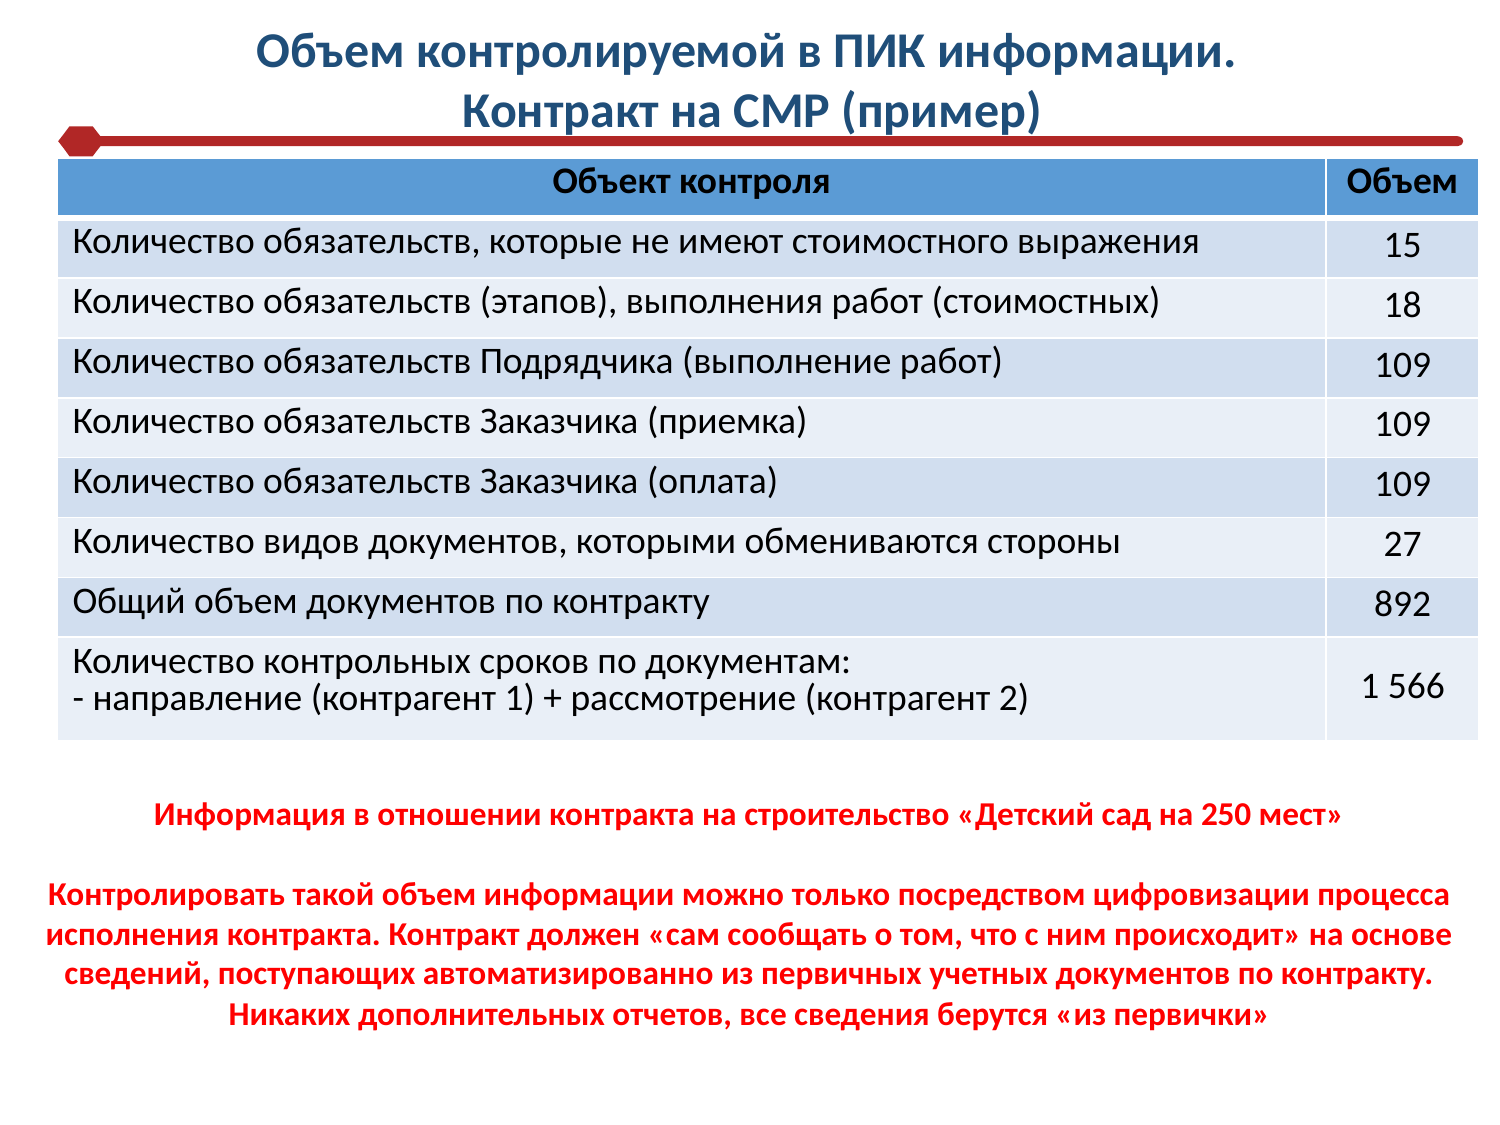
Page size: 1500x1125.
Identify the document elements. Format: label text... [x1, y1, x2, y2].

table_cell Количество обязательств, которые не имеют стоимостного выражения [58, 221, 1325, 277]
table_cell 1 566 [1327, 638, 1478, 740]
table_cell 109 [1327, 339, 1478, 397]
table_cell Общий объем документов по контракту [58, 578, 1325, 636]
table_cell 892 [1327, 578, 1478, 636]
table_cell Количество обязательств Подрядчика (выполнение работ) [58, 339, 1325, 397]
table_cell 18 [1327, 279, 1478, 337]
table_cell Количество обязательств Заказчика (приемка) [58, 399, 1325, 457]
table_cell 109 [1327, 399, 1478, 457]
table_cell 27 [1327, 518, 1478, 577]
table_cell Количество обязательств Заказчика (оплата) [58, 458, 1325, 517]
table_cell Количество контрольных сроков по документам: - направление (контрагент 1) + рассмотрение (контрагент 2) [58, 638, 1325, 740]
table_header Объем [1327, 159, 1478, 215]
text_box Объем контролируемой в ПИК информации. Контракт на СМР (пример) [41, 39, 1464, 116]
table_cell 15 [1327, 221, 1478, 277]
table_cell Количество видов документов, которыми обмениваются стороны [58, 518, 1325, 577]
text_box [58, 126, 1464, 157]
table_header Объект контроля [58, 159, 1325, 215]
table_cell Количество обязательств (этапов), выполнения работ (стоимостных) [58, 279, 1325, 337]
text_box Информация в отношении контракта на строительство «Детский сад на 250 мест» Контролировать такой объем информации можно только посредством цифровизации процесса исполнения контракта. Контракт должен «сам сообщать о том, что с ним происходит» на основе сведений, поступающих автоматизированно из первичных учетных документов по контракту. Никаких дополнительных отчетов, все сведения берутся «из первички» [20, 784, 1480, 1039]
table_cell 109 [1327, 458, 1478, 517]
